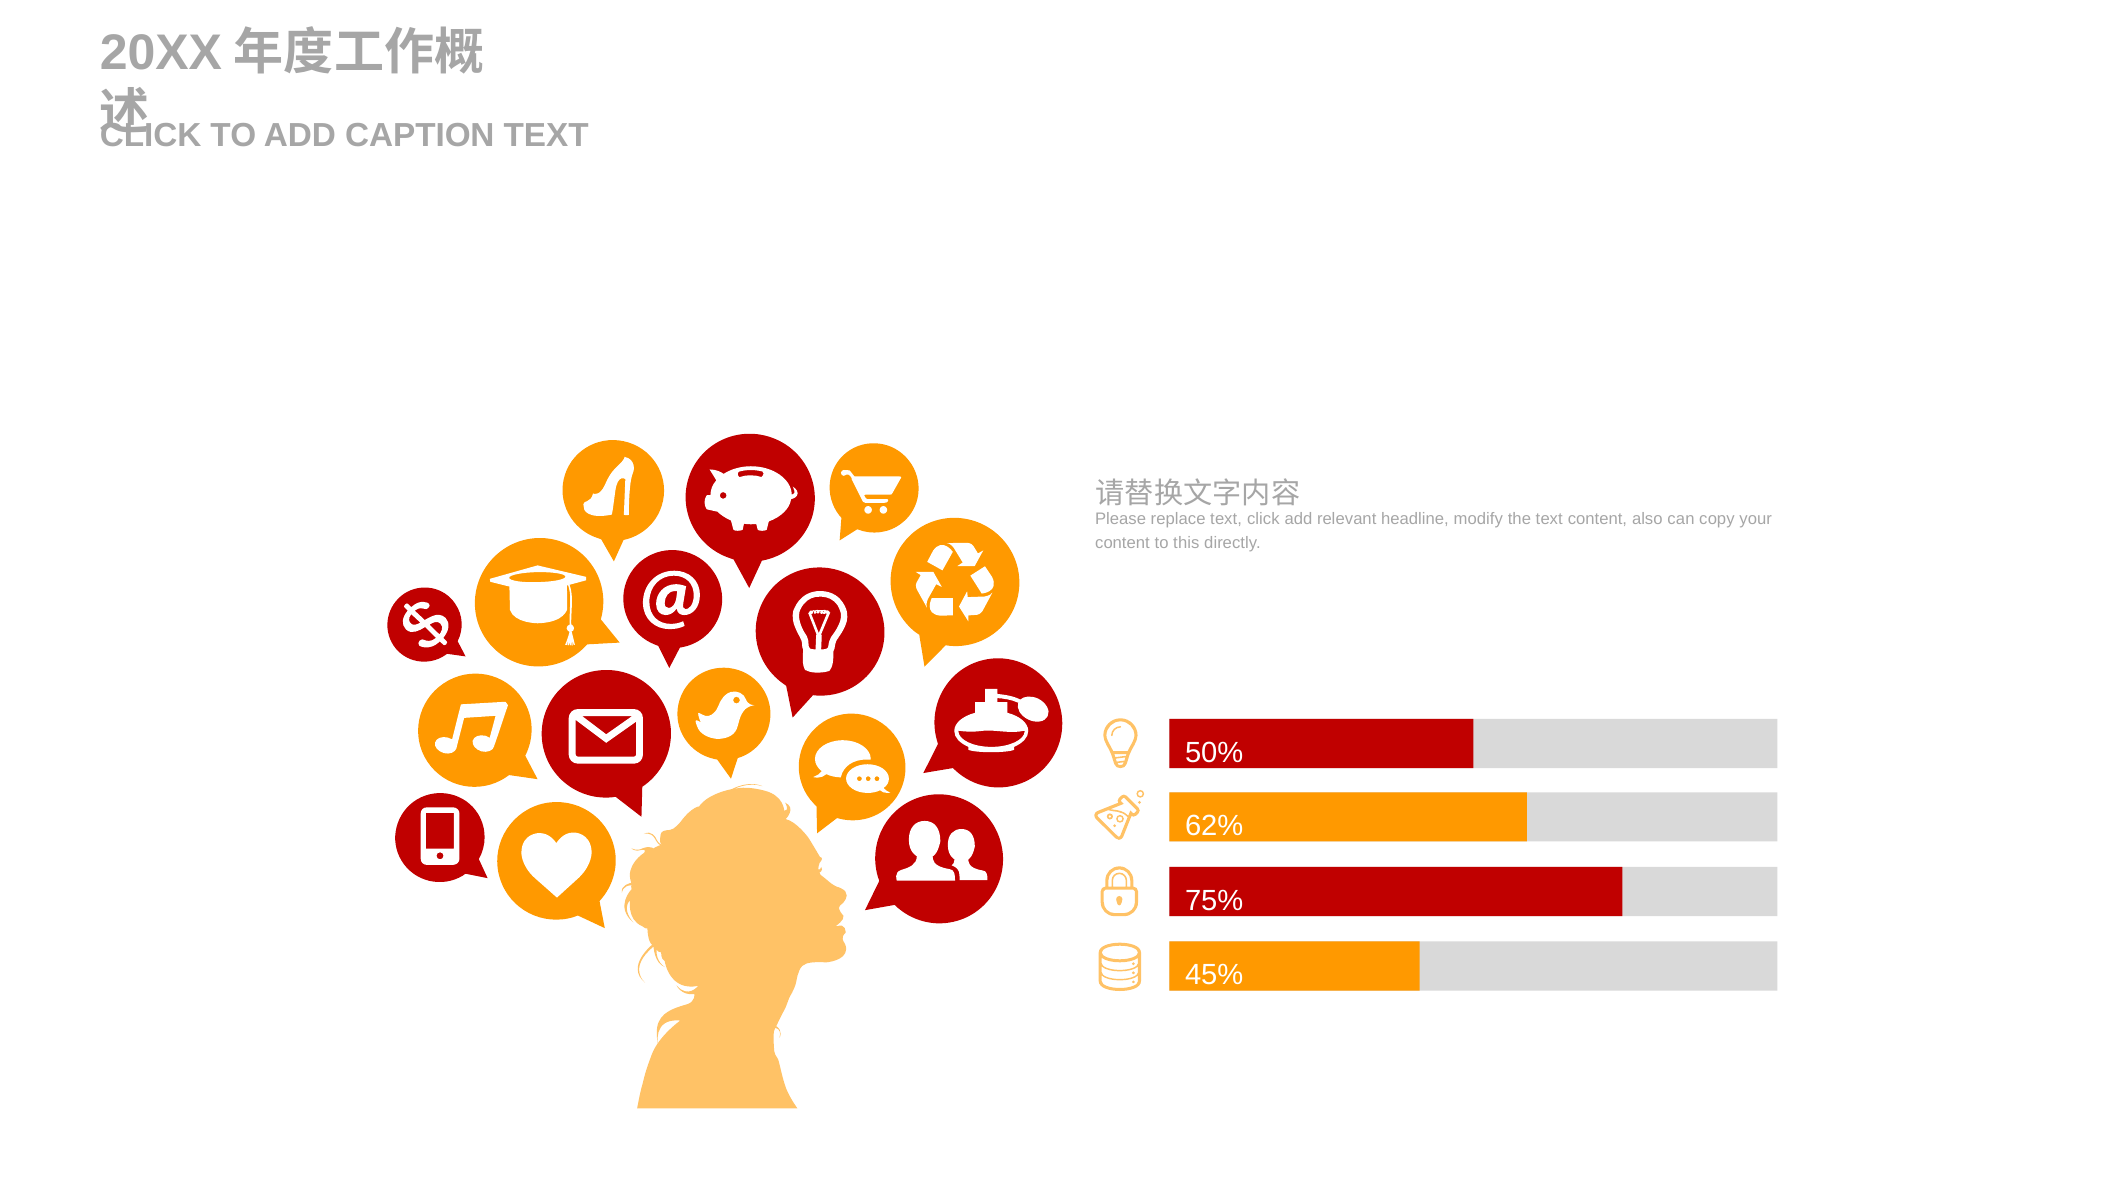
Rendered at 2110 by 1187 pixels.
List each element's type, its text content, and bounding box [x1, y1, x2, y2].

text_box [1103, 718, 1138, 769]
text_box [1166, 790, 1527, 848]
text_box [1527, 791, 1778, 843]
text_box [1420, 940, 1778, 992]
text_box Please replace text, click add relevant headline, modify the text content, also can copy your content to this directly. [1095, 503, 1778, 552]
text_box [1094, 789, 1145, 840]
text_box CLICK TO ADD CAPTION TEXT [99, 113, 629, 154]
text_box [1100, 866, 1139, 917]
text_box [1166, 717, 1474, 775]
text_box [1166, 939, 1420, 997]
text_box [382, 425, 1070, 1109]
text_box [1474, 718, 1778, 769]
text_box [1098, 942, 1142, 992]
text_box 20XX年度工作概述 [99, 19, 534, 113]
text_box 请替换文字内容 [1095, 467, 1301, 503]
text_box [1166, 865, 1623, 923]
text_box [1623, 866, 1778, 917]
